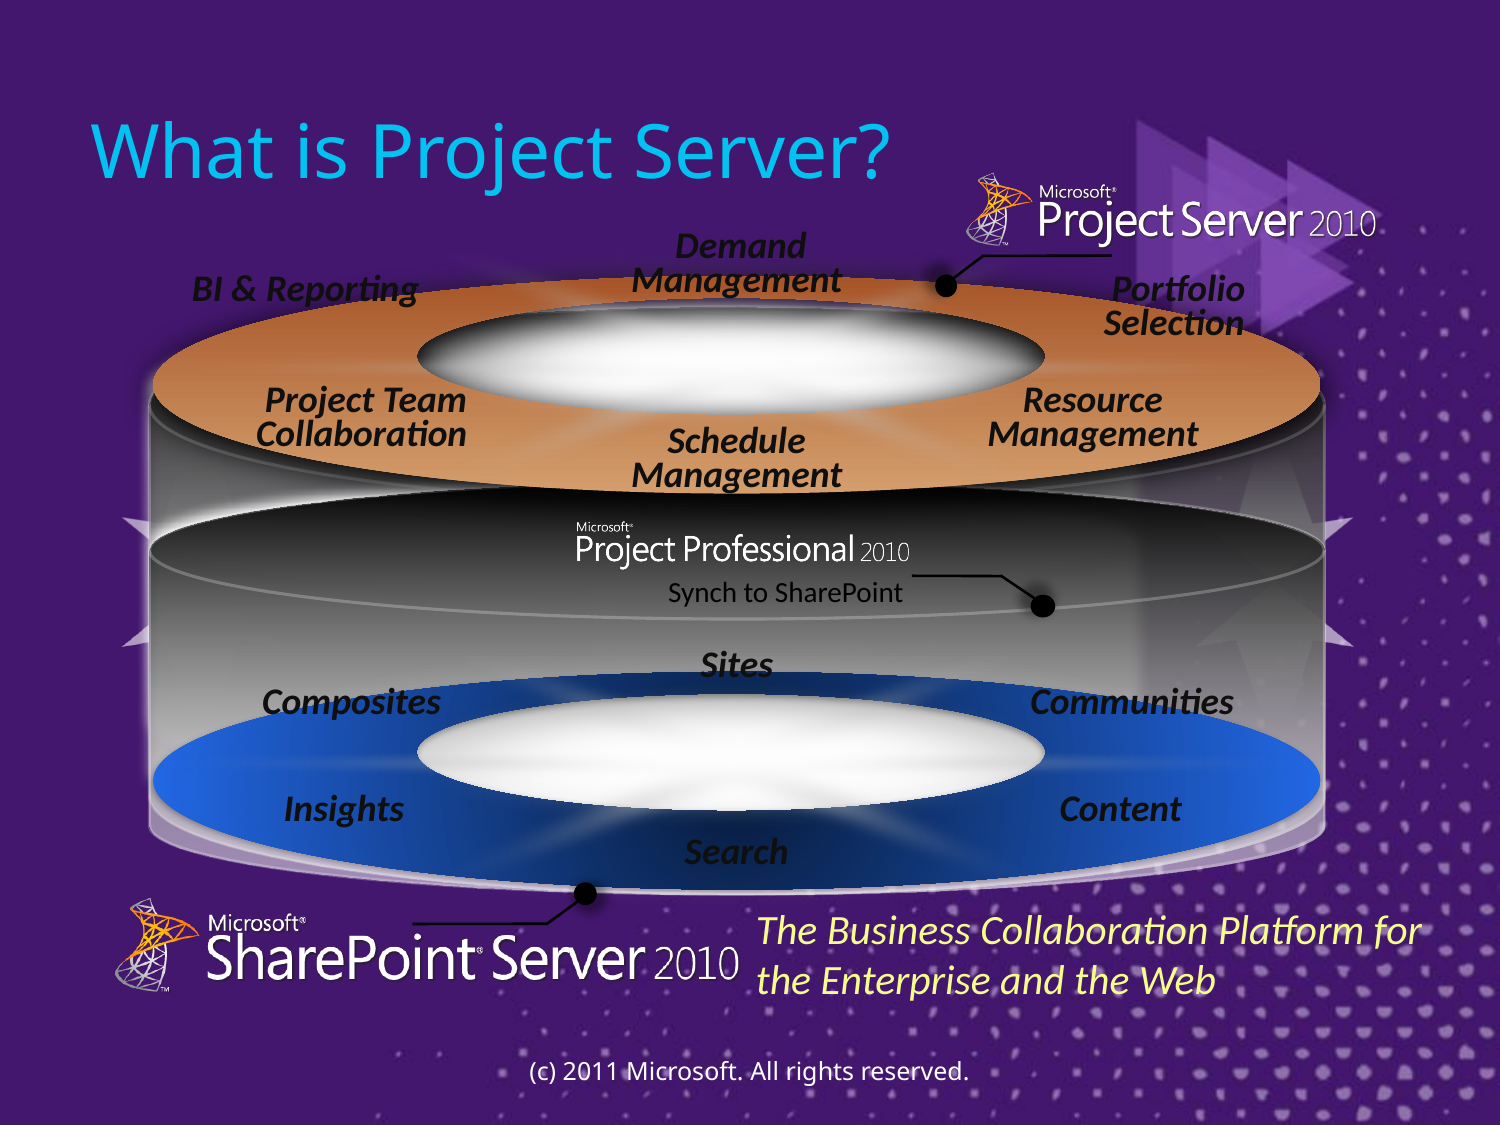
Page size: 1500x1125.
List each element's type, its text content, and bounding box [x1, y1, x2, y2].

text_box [577, 521, 916, 609]
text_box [114, 894, 1477, 1012]
title What is Project Server? [75, 54, 1425, 243]
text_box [136, 231, 1337, 516]
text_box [136, 637, 1337, 893]
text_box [911, 575, 1056, 618]
text_box [286, 524, 1189, 636]
footer (c) 2011 Microsoft. All rights reserved. [512, 1042, 988, 1103]
picture [0, 0, 1500, 1125]
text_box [934, 255, 1113, 298]
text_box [412, 882, 598, 893]
